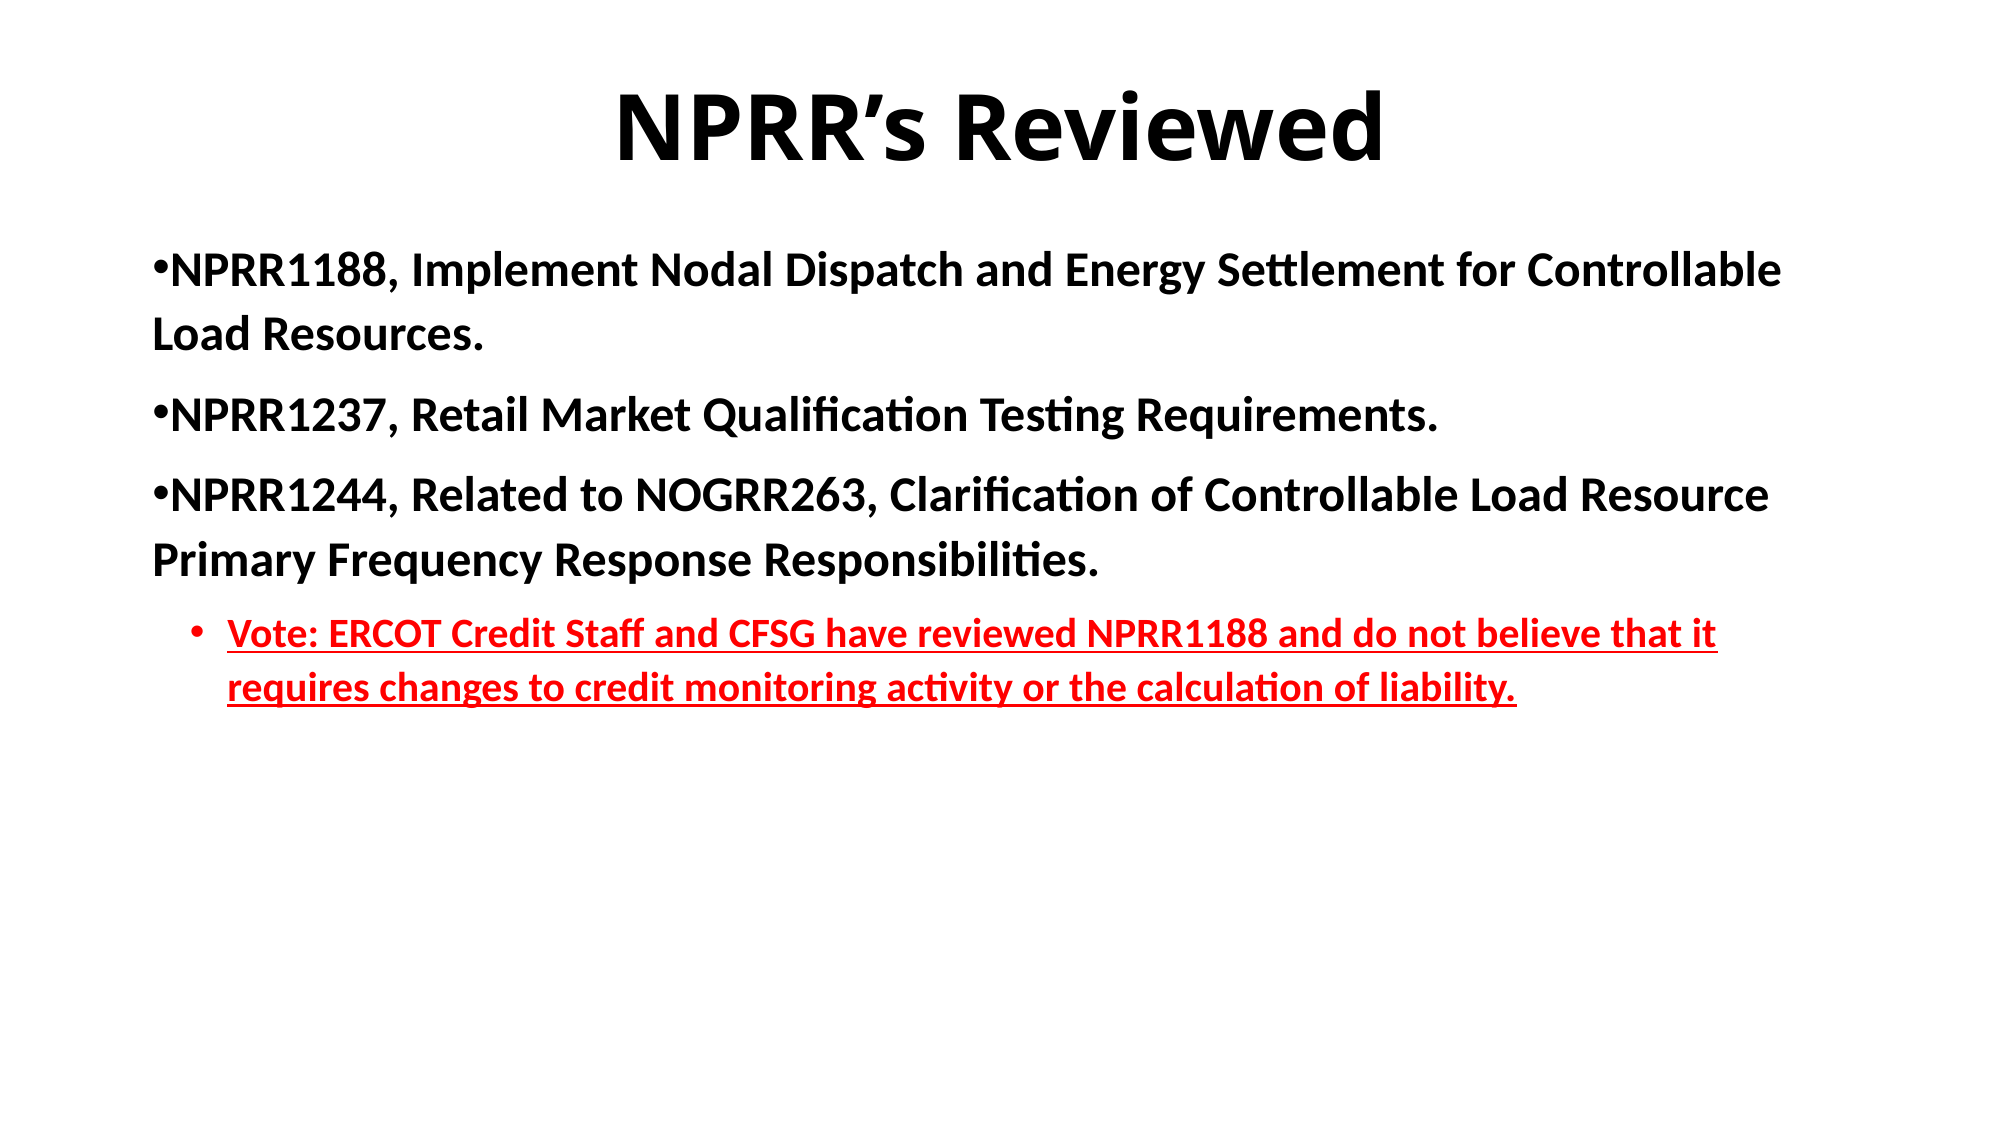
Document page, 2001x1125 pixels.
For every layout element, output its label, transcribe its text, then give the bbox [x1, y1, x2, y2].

title NPRR’s Reviewed [137, 59, 1863, 203]
list NPRR1188, Implement Nodal Dispatch and Energy Settlement for Controllable Load Resources. NPRR1237, Retail Market Qualification Testing Requirements. NPRR1244, Related to NOGRR263, Clarification of Controllable Load Resource Primary Frequency Response Responsibilities. Vote: ERCOT Credit Staff and CFSG have reviewed NPRR1188 and do not believe that it requires changes to credit monitoring activity or the calculation of liability. [137, 224, 1863, 1014]
